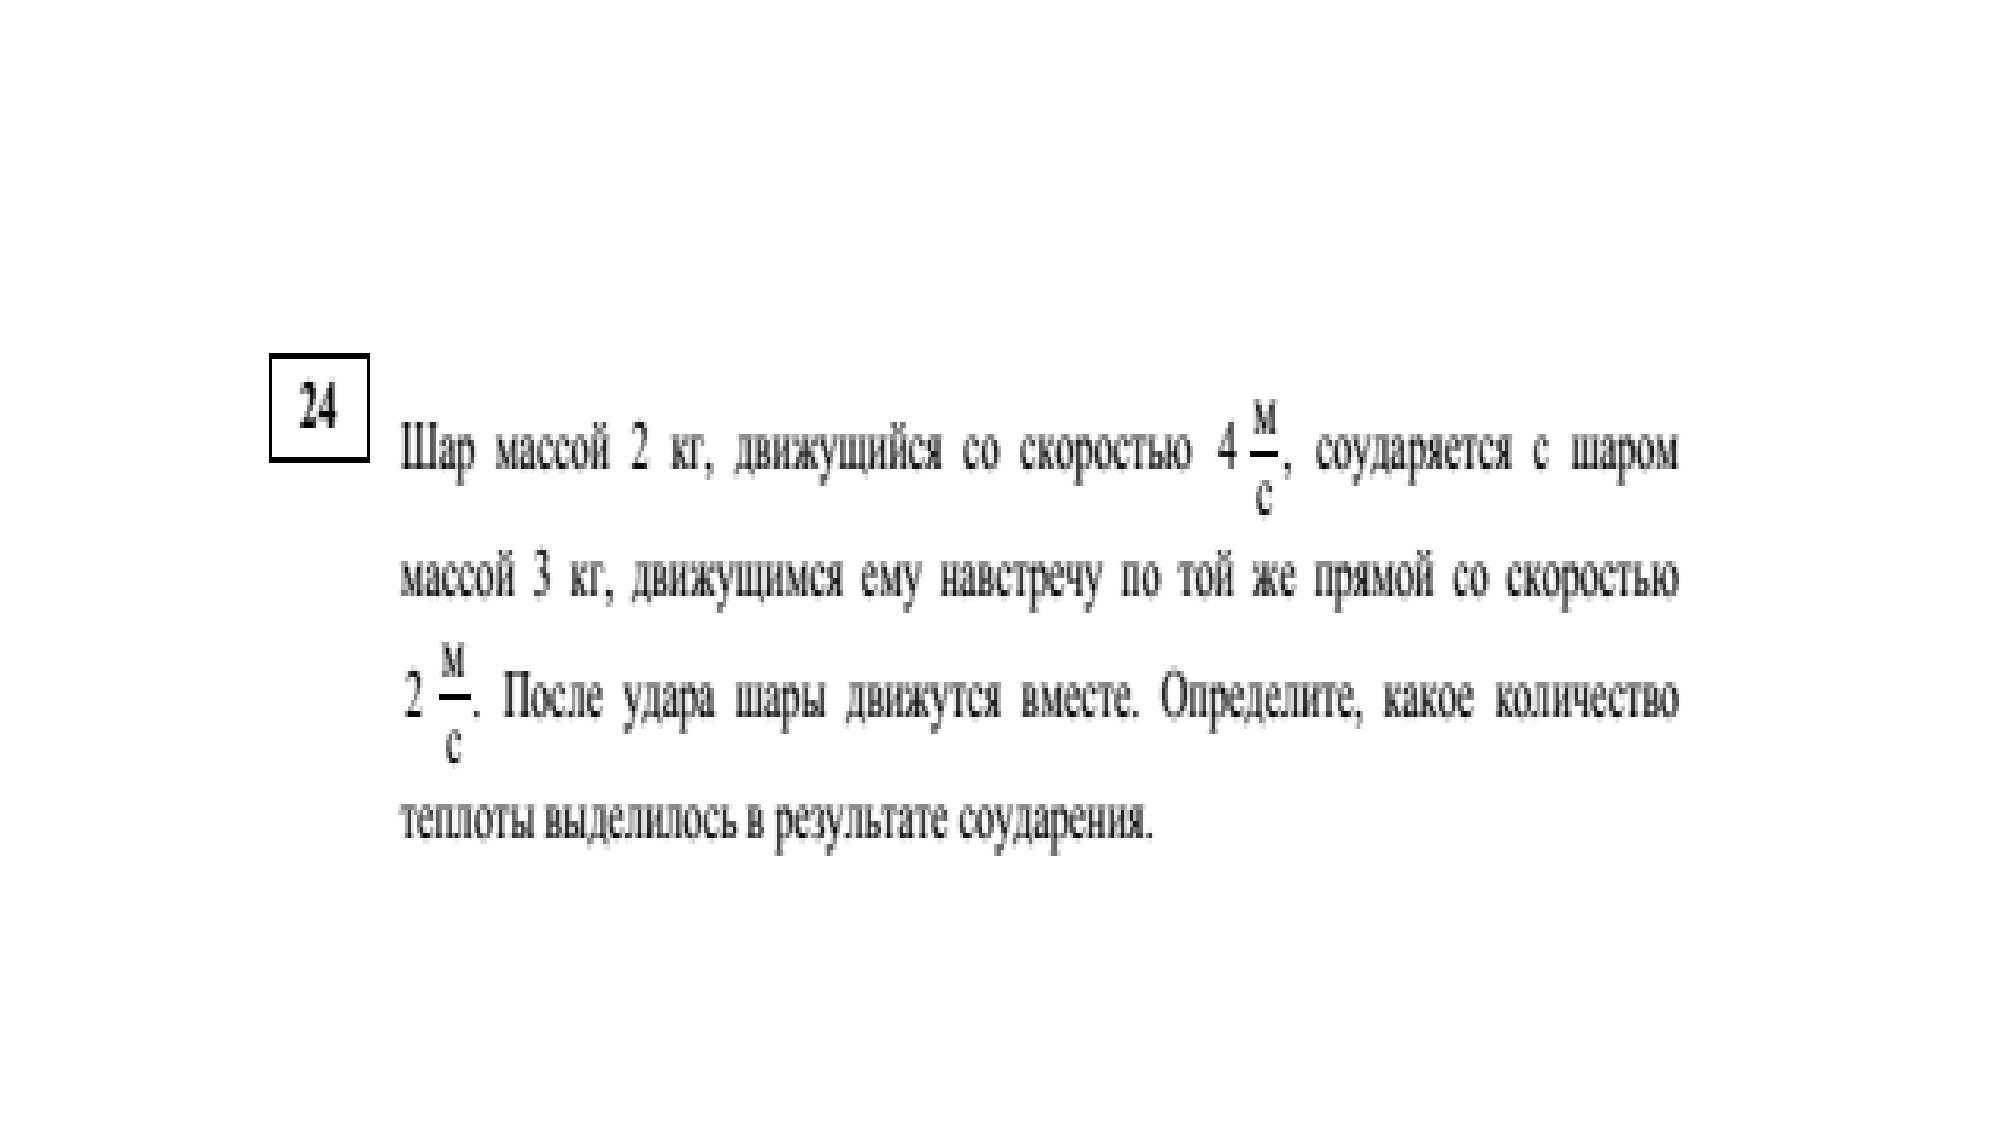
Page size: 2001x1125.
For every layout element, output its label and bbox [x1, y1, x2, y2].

picture [241, 267, 1796, 966]
